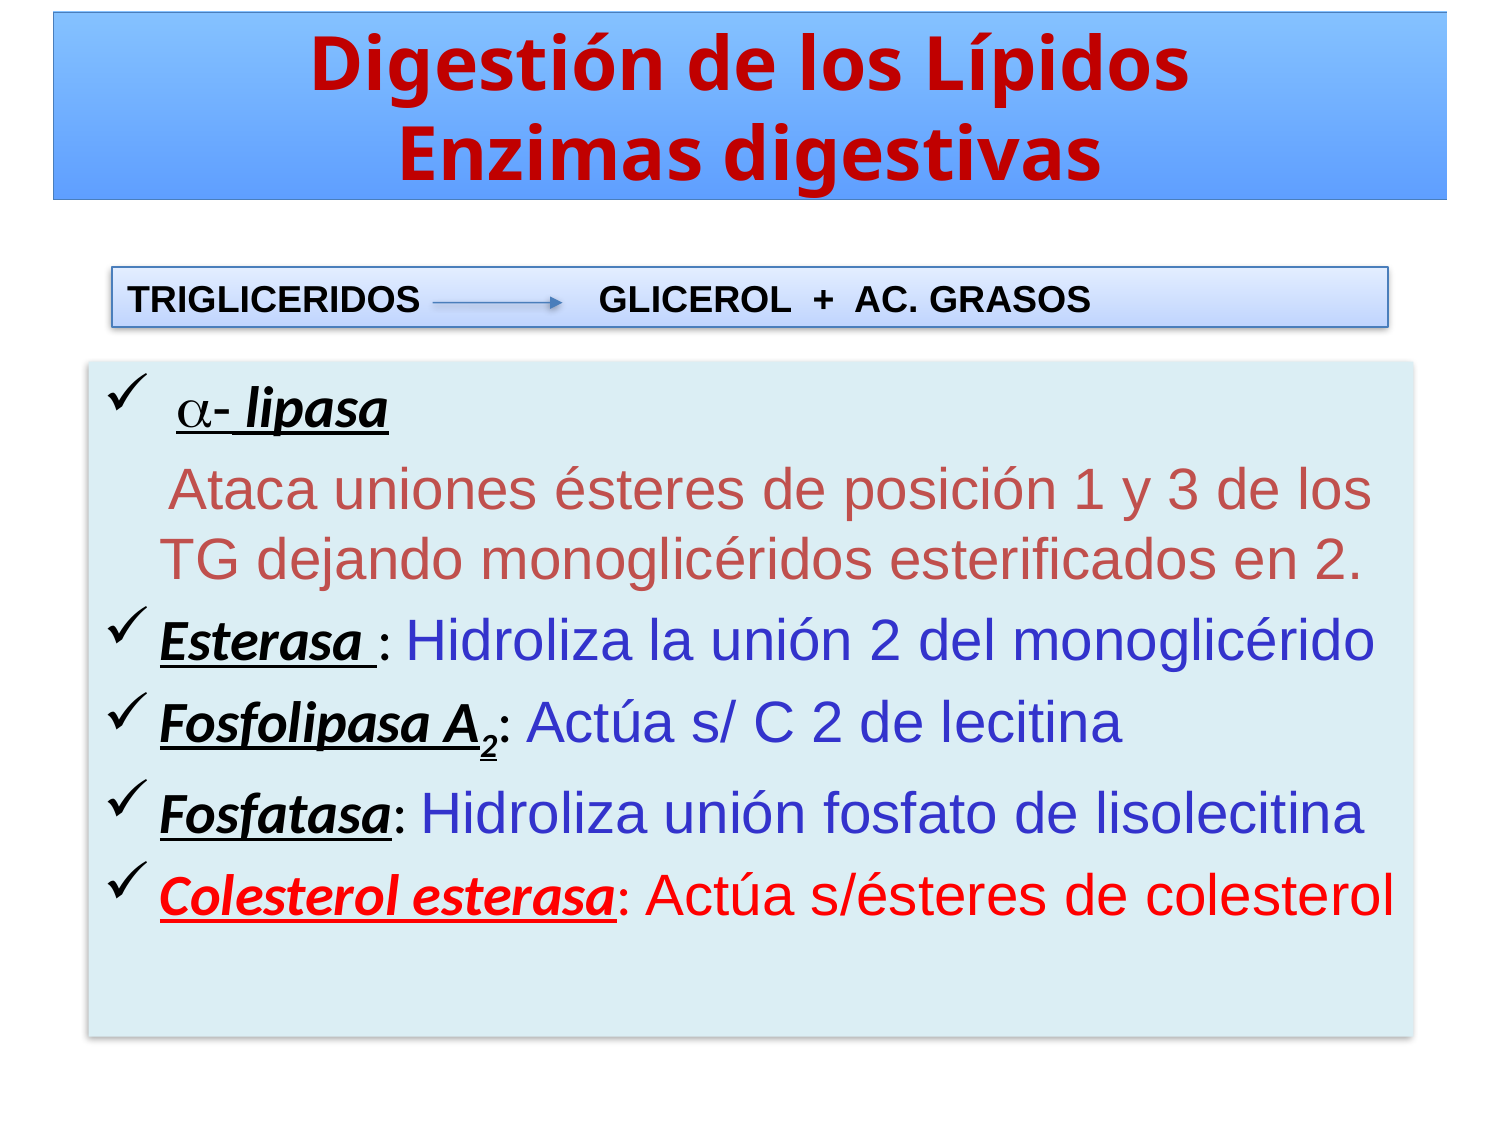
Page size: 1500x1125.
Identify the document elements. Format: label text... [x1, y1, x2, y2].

list a- lipasa Ataca uniones ésteres de posición 1 y 3 de los TG dejando monoglicéridos esterificados en 2. Esterasa : Hidroliza la unión 2 del monoglicérido Fosfolipasa A2: Actúa s/ C 2 de lecitina Fosfatasa: Hidroliza unión fosfato de lisolecitina Colesterol esterasa: Actúa s/ésteres de colesterol [88, 361, 1414, 1037]
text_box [111, 266, 1389, 329]
title Digestión de los Lípidos Enzimas digestivas [53, 11, 1447, 200]
